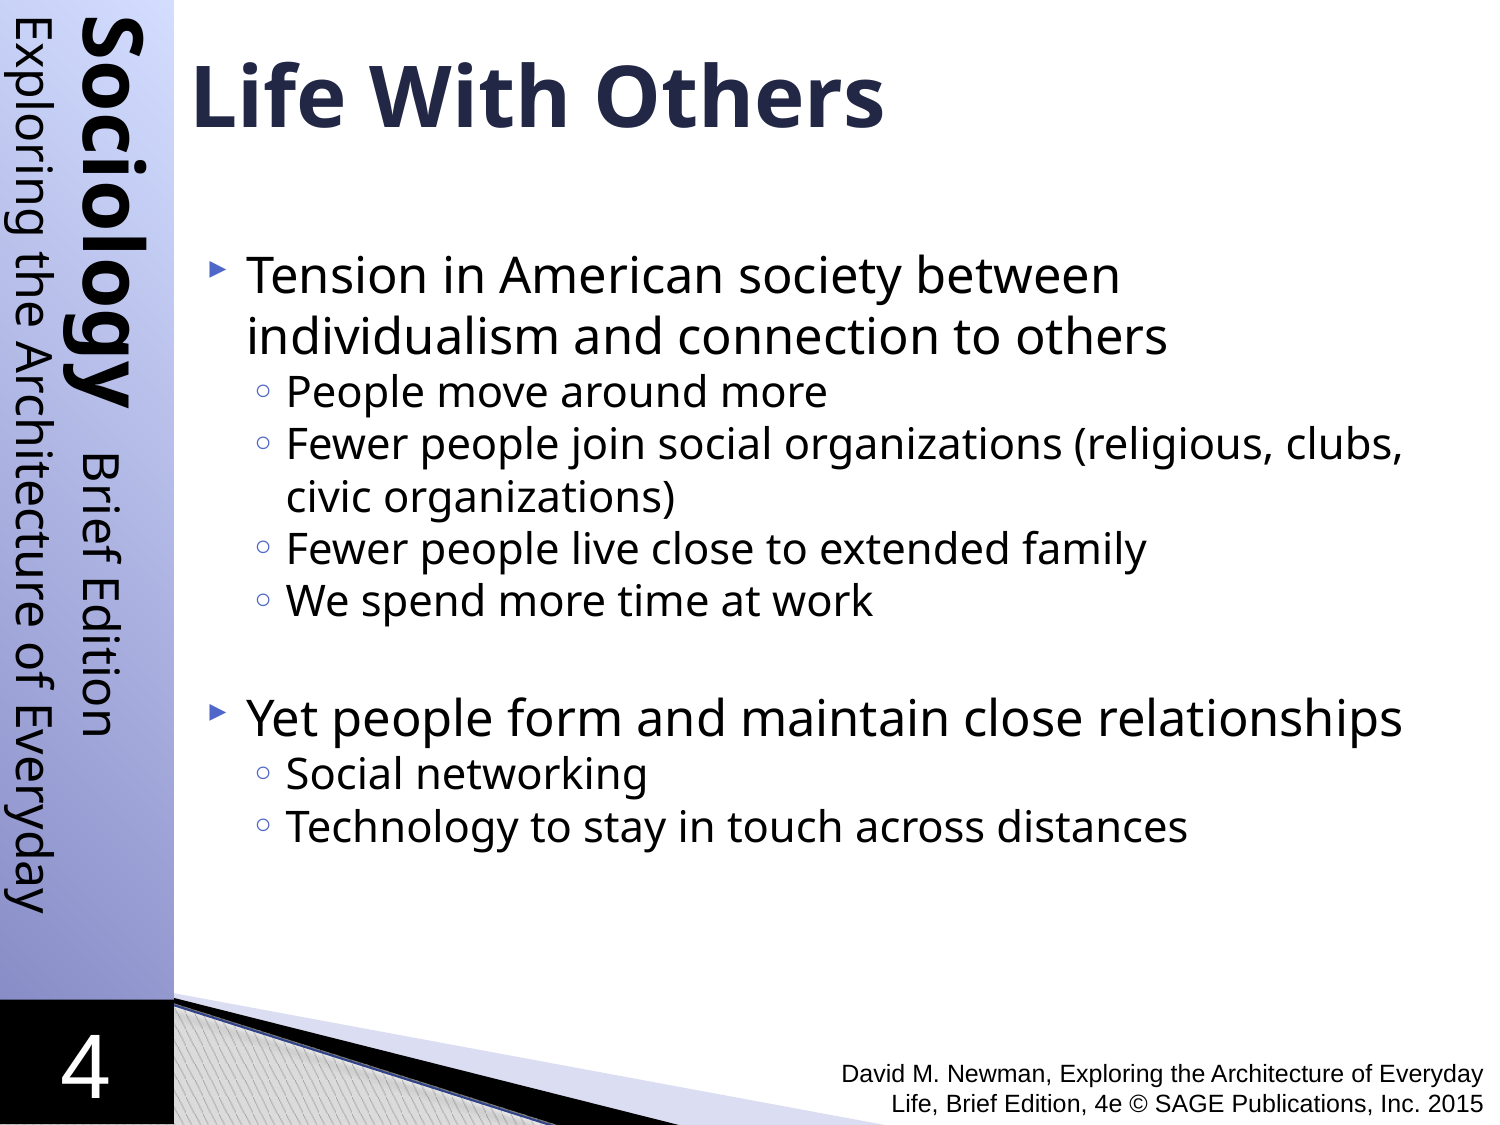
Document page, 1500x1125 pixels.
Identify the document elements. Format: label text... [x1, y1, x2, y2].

list Tension in American society between individualism and connection to others People move around more Fewer people join social organizations (religious, clubs, civic organizations) Fewer people live close to extended family We spend more time at work Yet people form and maintain close relationships Social networking Technology to stay in touch across distances [174, 188, 1425, 918]
title Life With Others [174, 0, 1500, 188]
picture [174, 1003, 558, 1125]
footer David M. Newman, Exploring the Architecture of Everyday Life, Brief Edition, 4e © SAGE Publications, Inc. 2015 [812, 1065, 1500, 1125]
